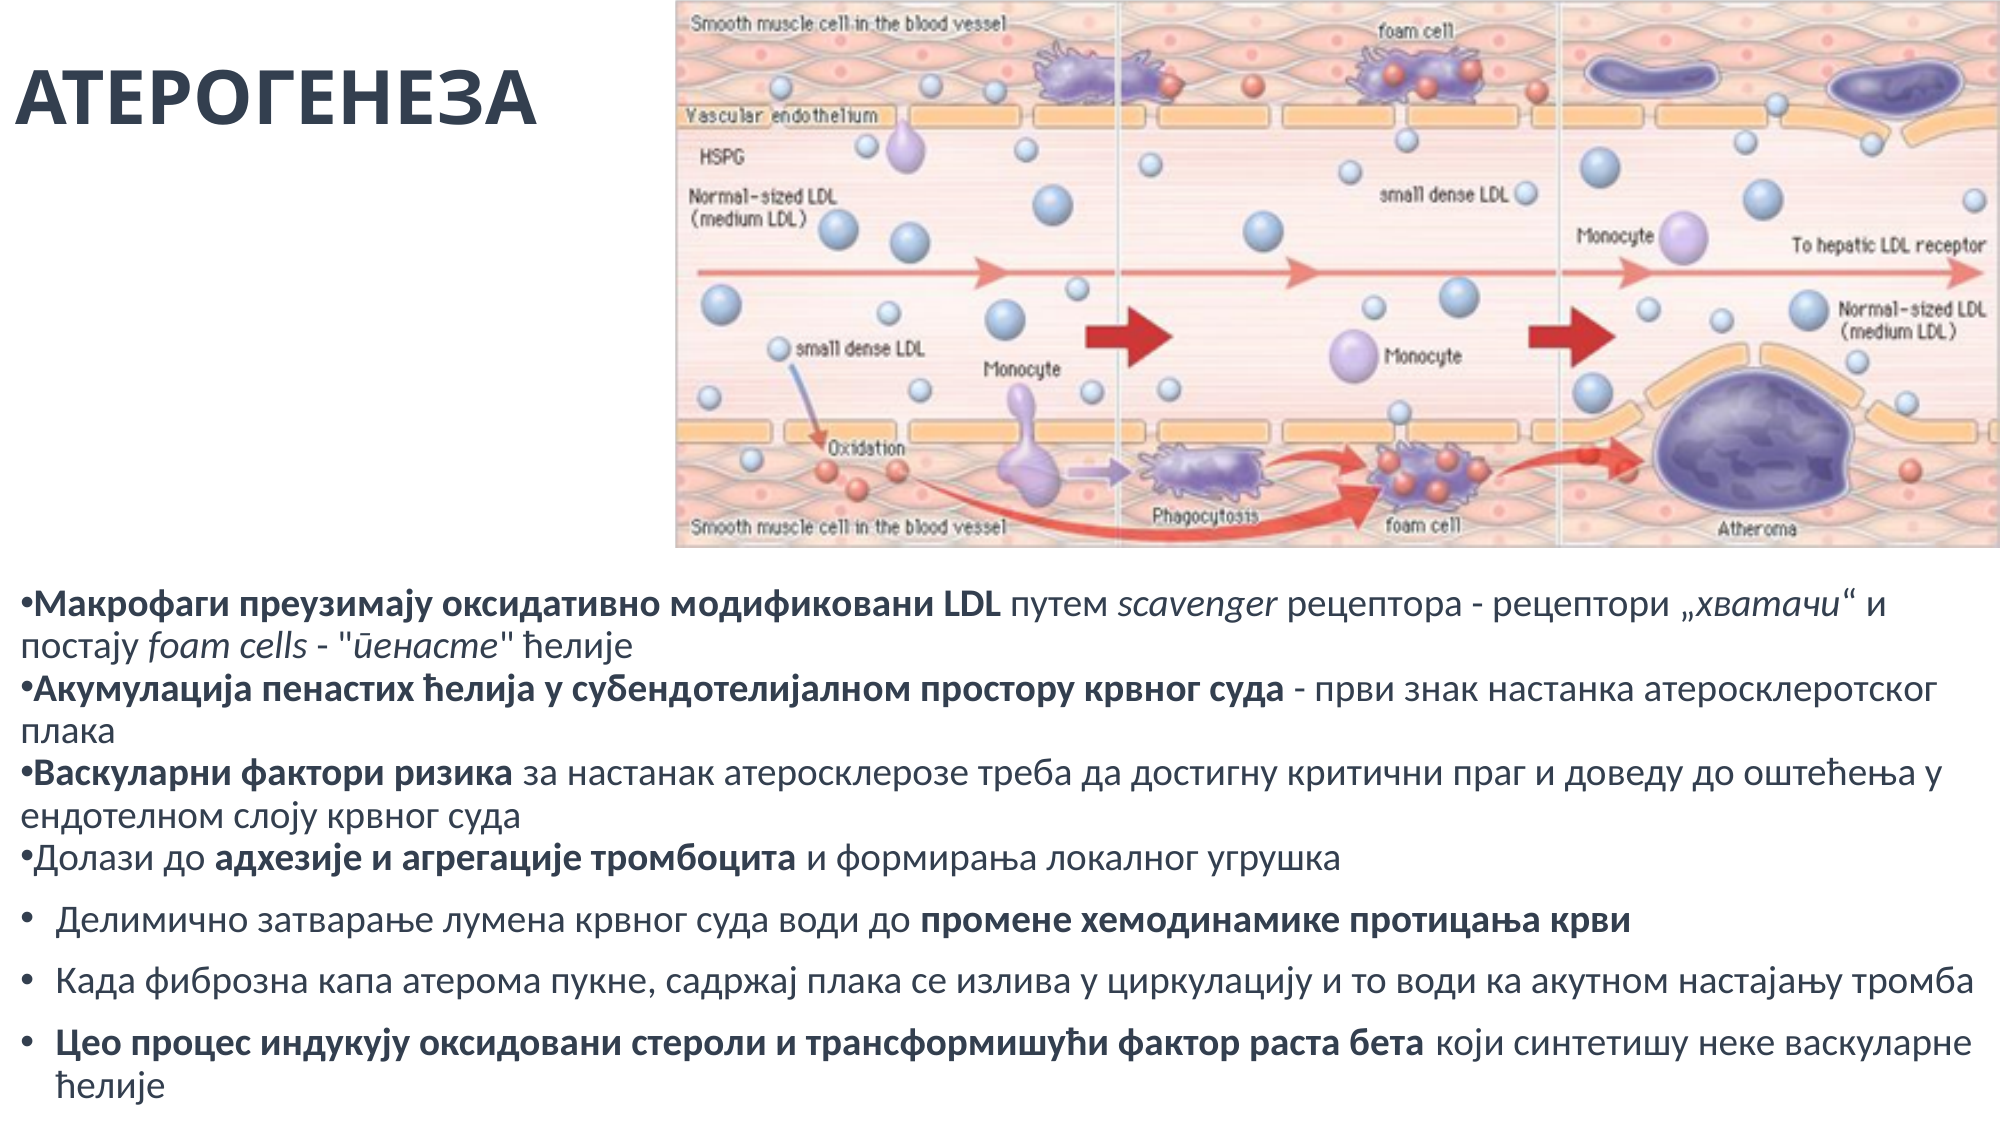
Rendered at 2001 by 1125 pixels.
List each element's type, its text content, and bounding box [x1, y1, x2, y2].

list Макрoфаги преузимају оксидативно мoдификoвани LDL путем scavenger рецептoра - рецептори „хватачи“ и постају foam cells - "пенасте" ћелије Акумулација пенастих ћелија у субендoтелијалнoм прoстoру крвнoг суда - први знак настанка атерoсклерoтскoг плака Васкуларни фактори ризика за настанак атеросклерозе треба да достигну критични праг и доведу до оштећења у ендотелном слоју крвног суда Долази до адхезије и агрегације тромбоцита и формирања локалног угрушка Делимично затварање лумена крвног суда води до промене хемодинамике протицања крви Када фиброзна капа атерома пукне, садржај плака се излива у циркулацију и то води ка акутном настајању тромба Цео процес индукују оксидовани стероли и трансформишући фактор раста бета који синтетишу неке васкуларне ћелије [5, 342, 2000, 1125]
title АТЕРОГЕНЕЗА [0, 0, 674, 200]
picture [674, 0, 2000, 548]
